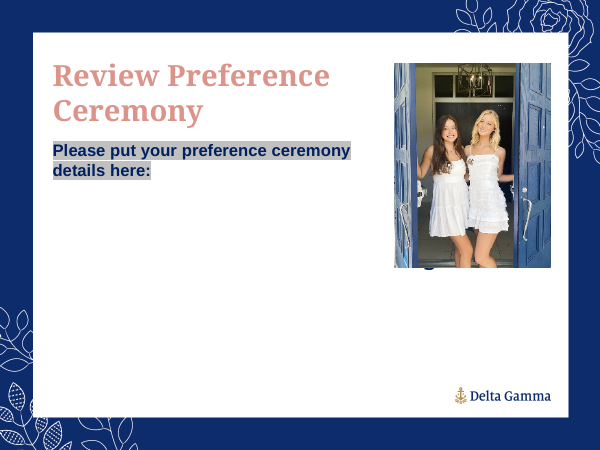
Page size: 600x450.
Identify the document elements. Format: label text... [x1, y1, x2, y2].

text_box Review Preference Ceremony Please put your preference ceremony details here: [37, 49, 400, 188]
text_box Pull quote, fact, image goes here [407, 112, 558, 277]
picture [0, 0, 600, 450]
